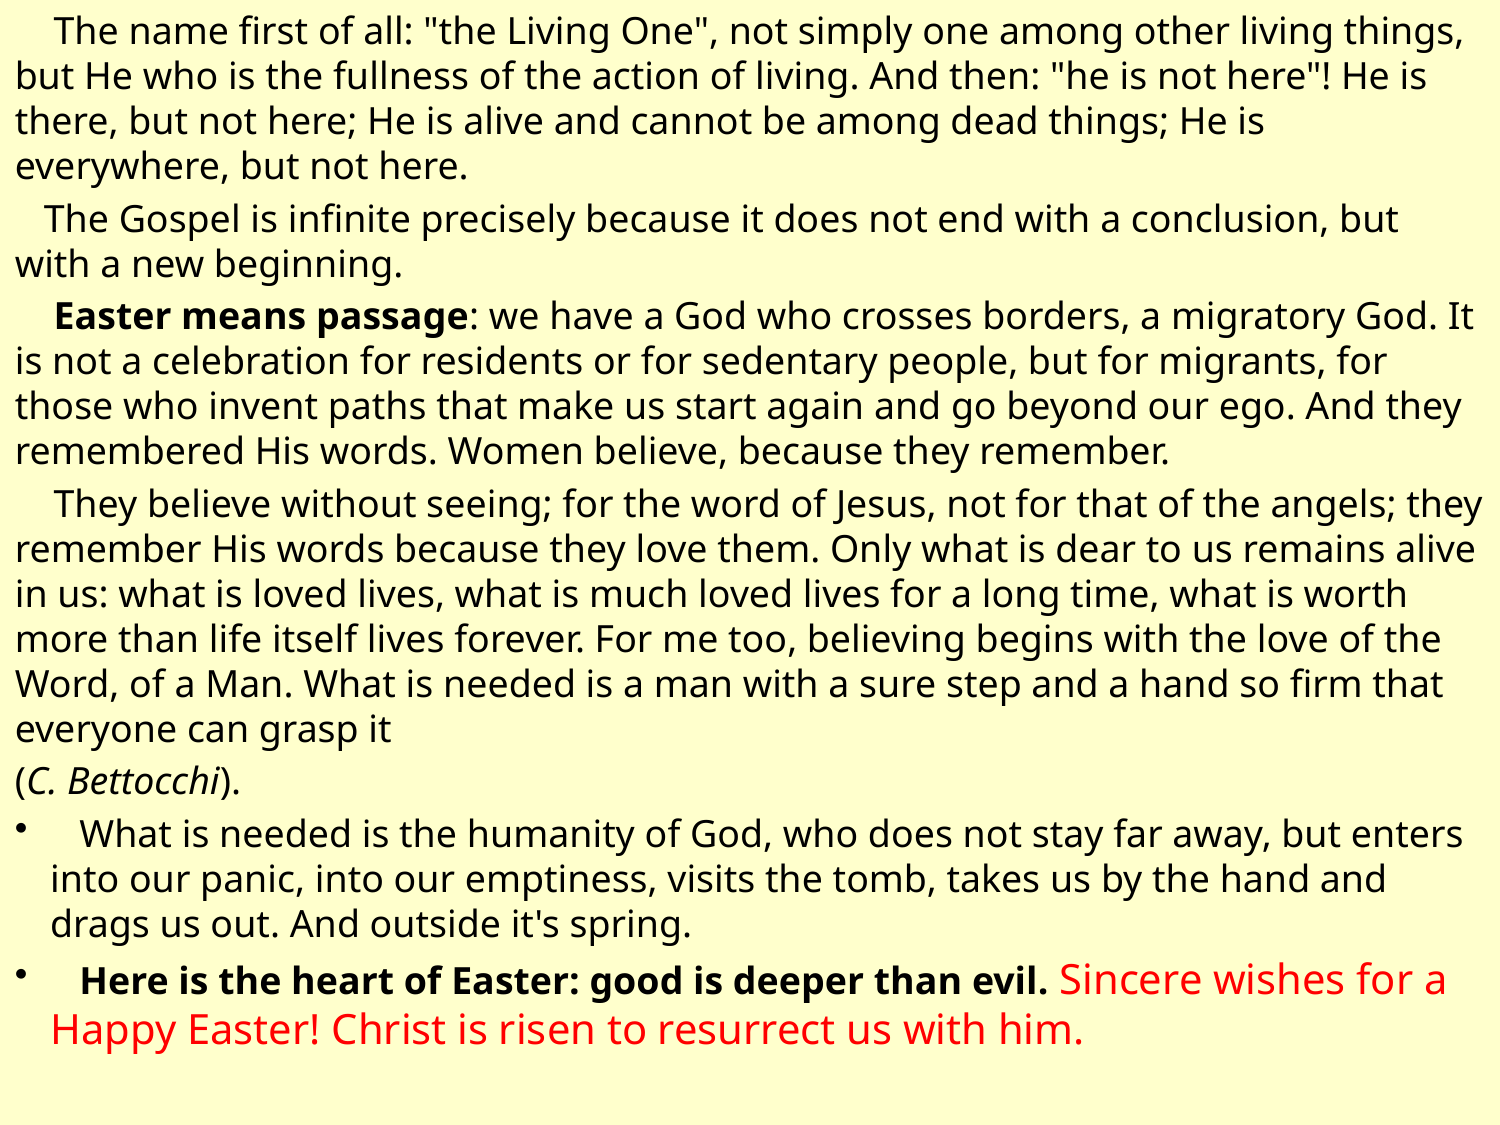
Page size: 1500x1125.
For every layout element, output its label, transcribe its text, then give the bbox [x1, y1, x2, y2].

text_box The name first of all: "the Living One", not simply one among other living things, but He who is the fullness of the action of living. And then: "he is not here"! He is there, but not here; He is alive and cannot be among dead things; He is everywhere, but not here. The Gospel is infinite precisely because it does not end with a conclusion, but with a new beginning. Easter means passage: we have a God who crosses borders, a migratory God. It is not a celebration for residents or for sedentary people, but for migrants, for those who invent paths that make us start again and go beyond our ego. And they remembered His words. Women believe, because they remember. They believe without seeing; for the word of Jesus, not for that of the angels; they remember His words because they love them. Only what is dear to us remains alive in us: what is loved lives, what is much loved lives for a long time, what is worth more than life itself lives forever. For me too, believing begins with the love of the Word, of a Man. What is needed is a man with a sure step and a hand so firm that everyone can grasp it (C. Bettocchi). What is needed is the humanity of God, who does not stay far away, but enters into our panic, into our emptiness, visits the tomb, takes us by the hand and drags us out. And outside it's spring. Here is the heart of Easter: good is deeper than evil. Sincere wishes for a Happy Easter! Christ is risen to resurrect us with him. [0, 0, 1500, 1061]
